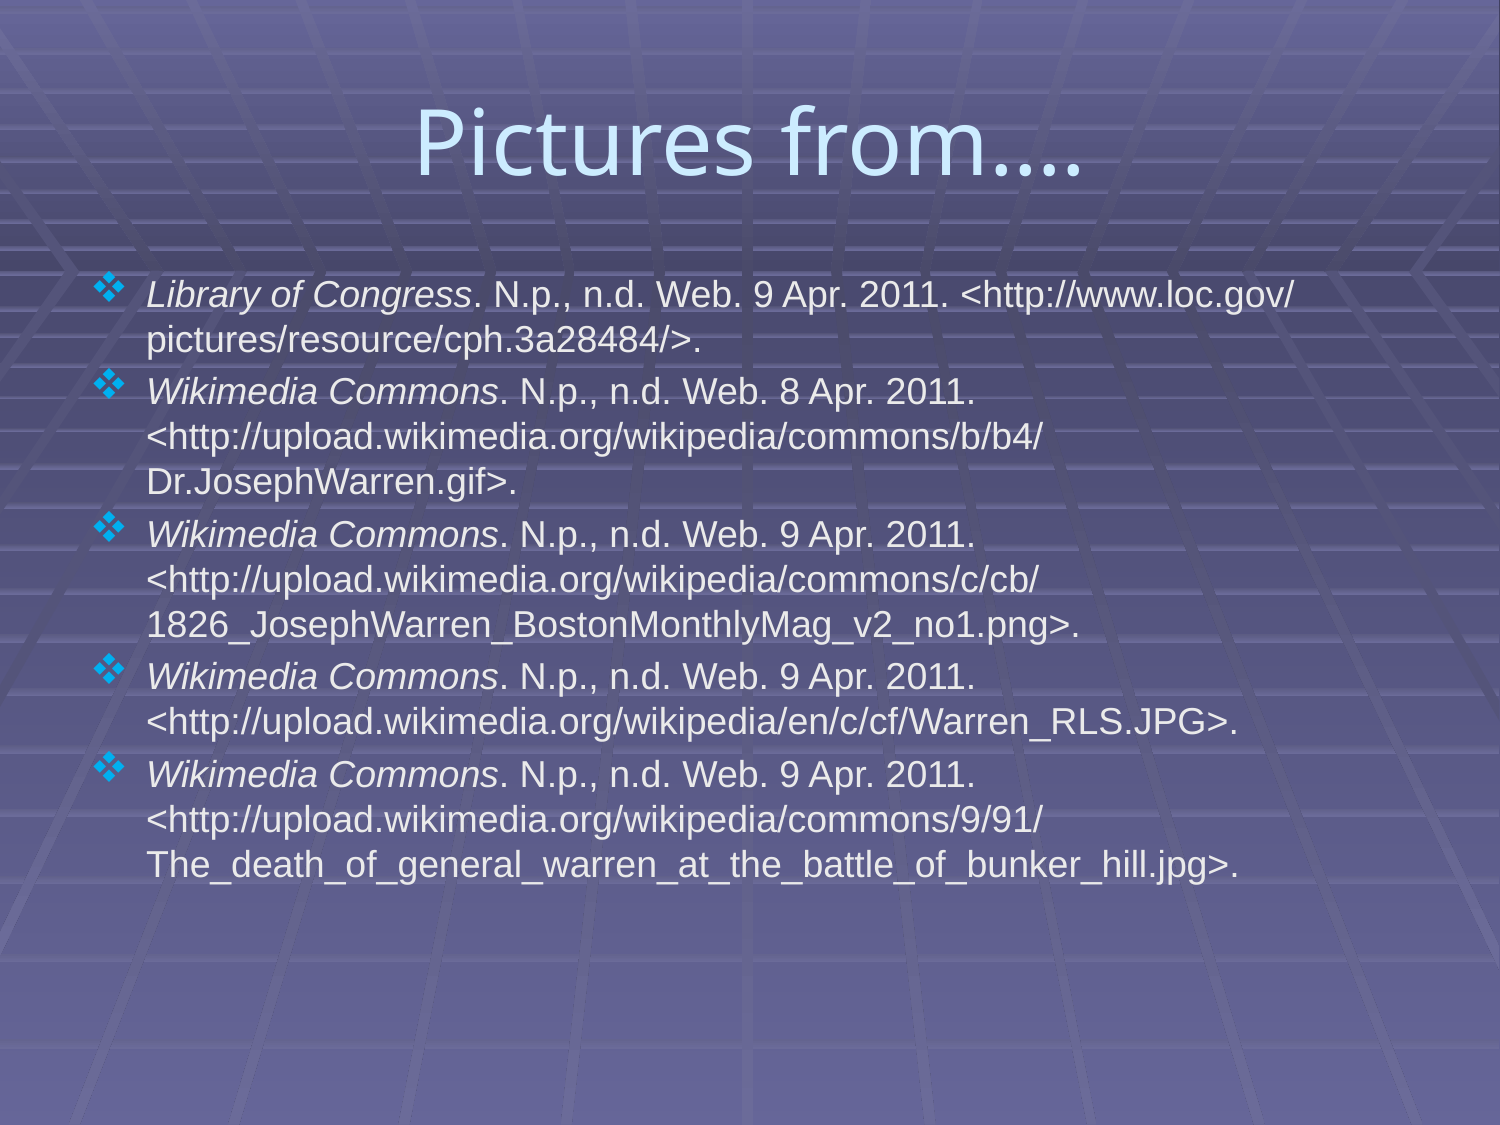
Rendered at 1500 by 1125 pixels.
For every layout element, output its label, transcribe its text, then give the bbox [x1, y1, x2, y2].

title Pictures from…. [74, 44, 1425, 233]
list Library of Congress. N.p., n.d. Web. 9 Apr. 2011. <http://www.loc.gov/‌pictures/‌resource/‌cph.3a28484/>. Wikimedia Commons. N.p., n.d. Web. 8 Apr. 2011. <http://upload.wikimedia.org/‌wikipedia/‌commons/‌b/‌b4/‌Dr.JosephWarren.gif>. Wikimedia Commons. N.p., n.d. Web. 9 Apr. 2011. <http://upload.wikimedia.org/‌wikipedia/‌commons/‌c/‌cb/‌1826_JosephWarren_BostonMonthlyMag_v2_no1.png>. Wikimedia Commons. N.p., n.d. Web. 9 Apr. 2011. <http://upload.wikimedia.org/‌wikipedia/‌en/‌c/‌cf/‌Warren_RLS.JPG>. Wikimedia Commons. N.p., n.d. Web. 9 Apr. 2011. <http://upload.wikimedia.org/‌wikipedia/‌commons/‌9/‌91/‌The_death_of_general_warren_at_the_battle_of_bunker_hill.jpg>. [74, 261, 1425, 1001]
